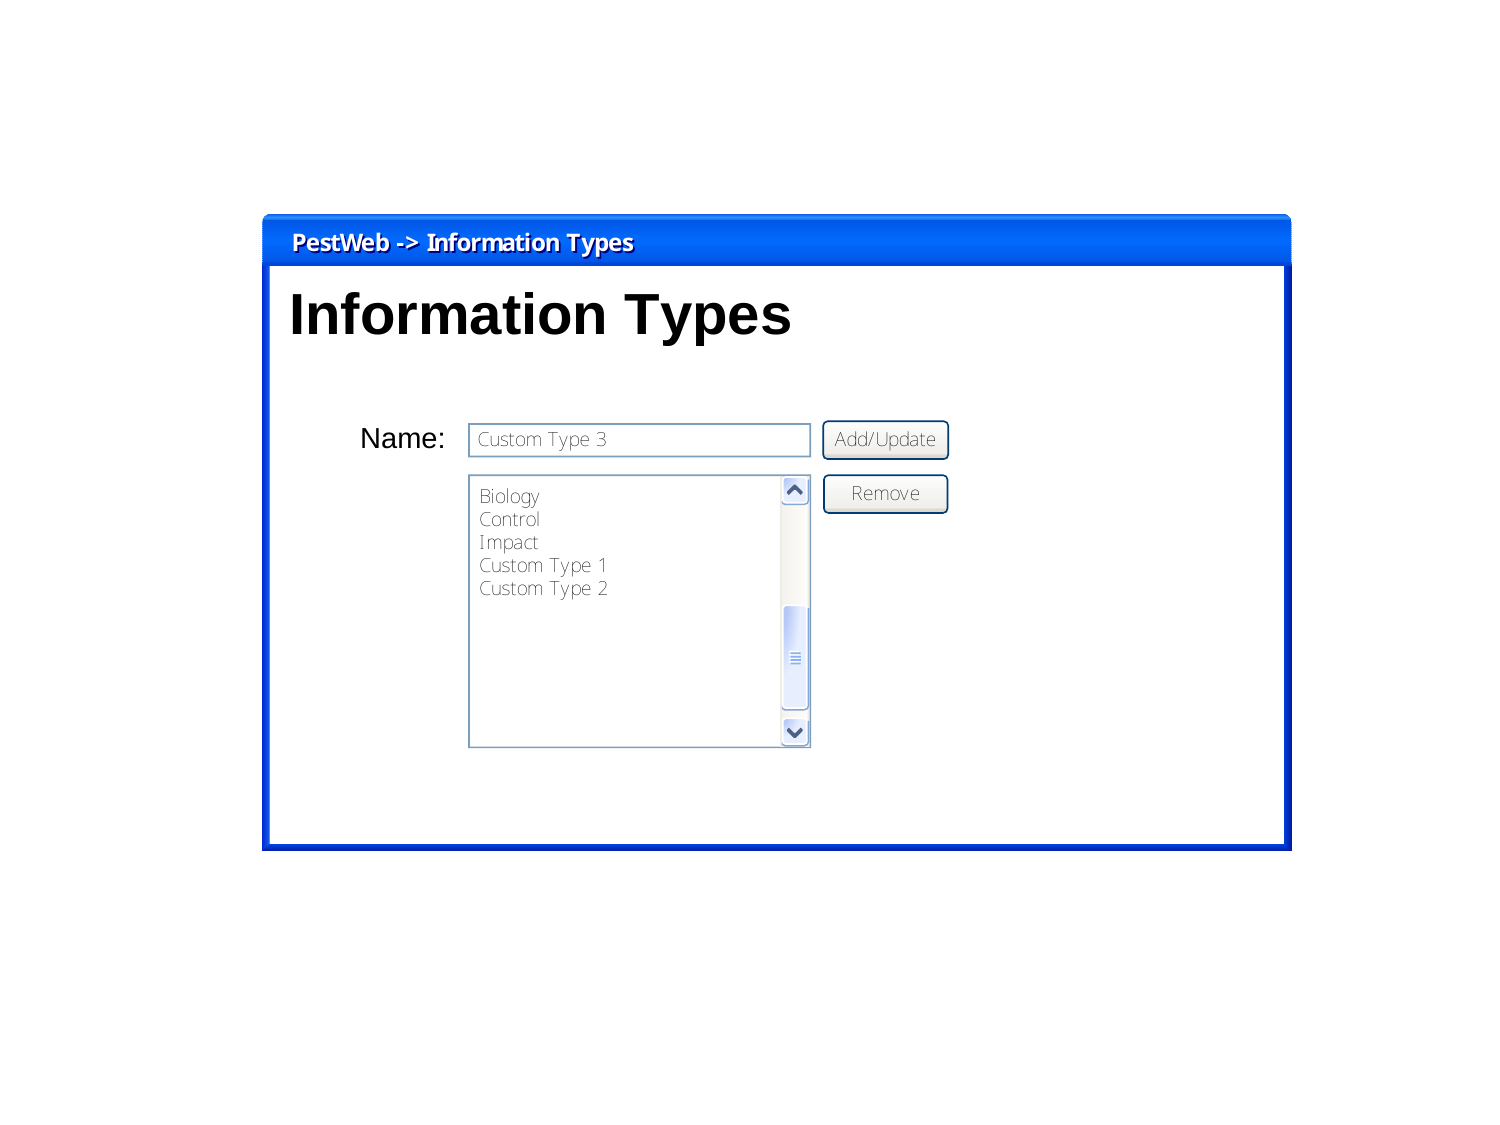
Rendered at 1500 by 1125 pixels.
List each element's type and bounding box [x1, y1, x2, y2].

text_box [257, 210, 1297, 856]
